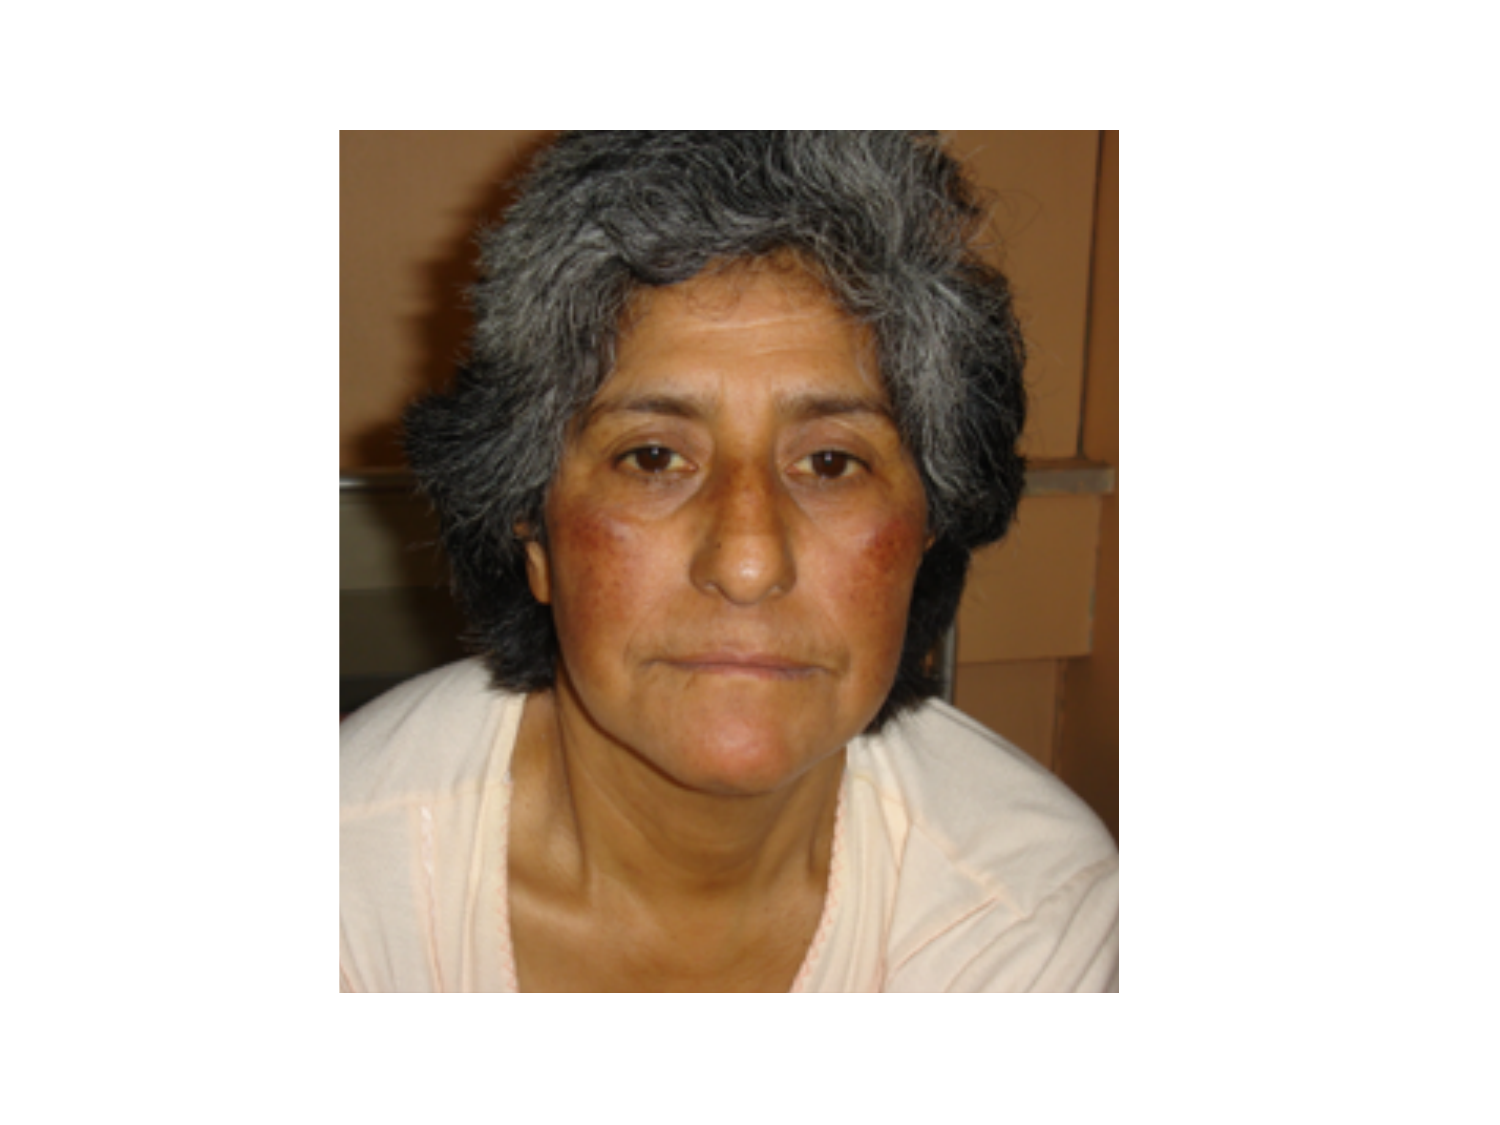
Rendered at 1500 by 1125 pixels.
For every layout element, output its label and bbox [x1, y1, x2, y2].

picture [339, 130, 1120, 993]
